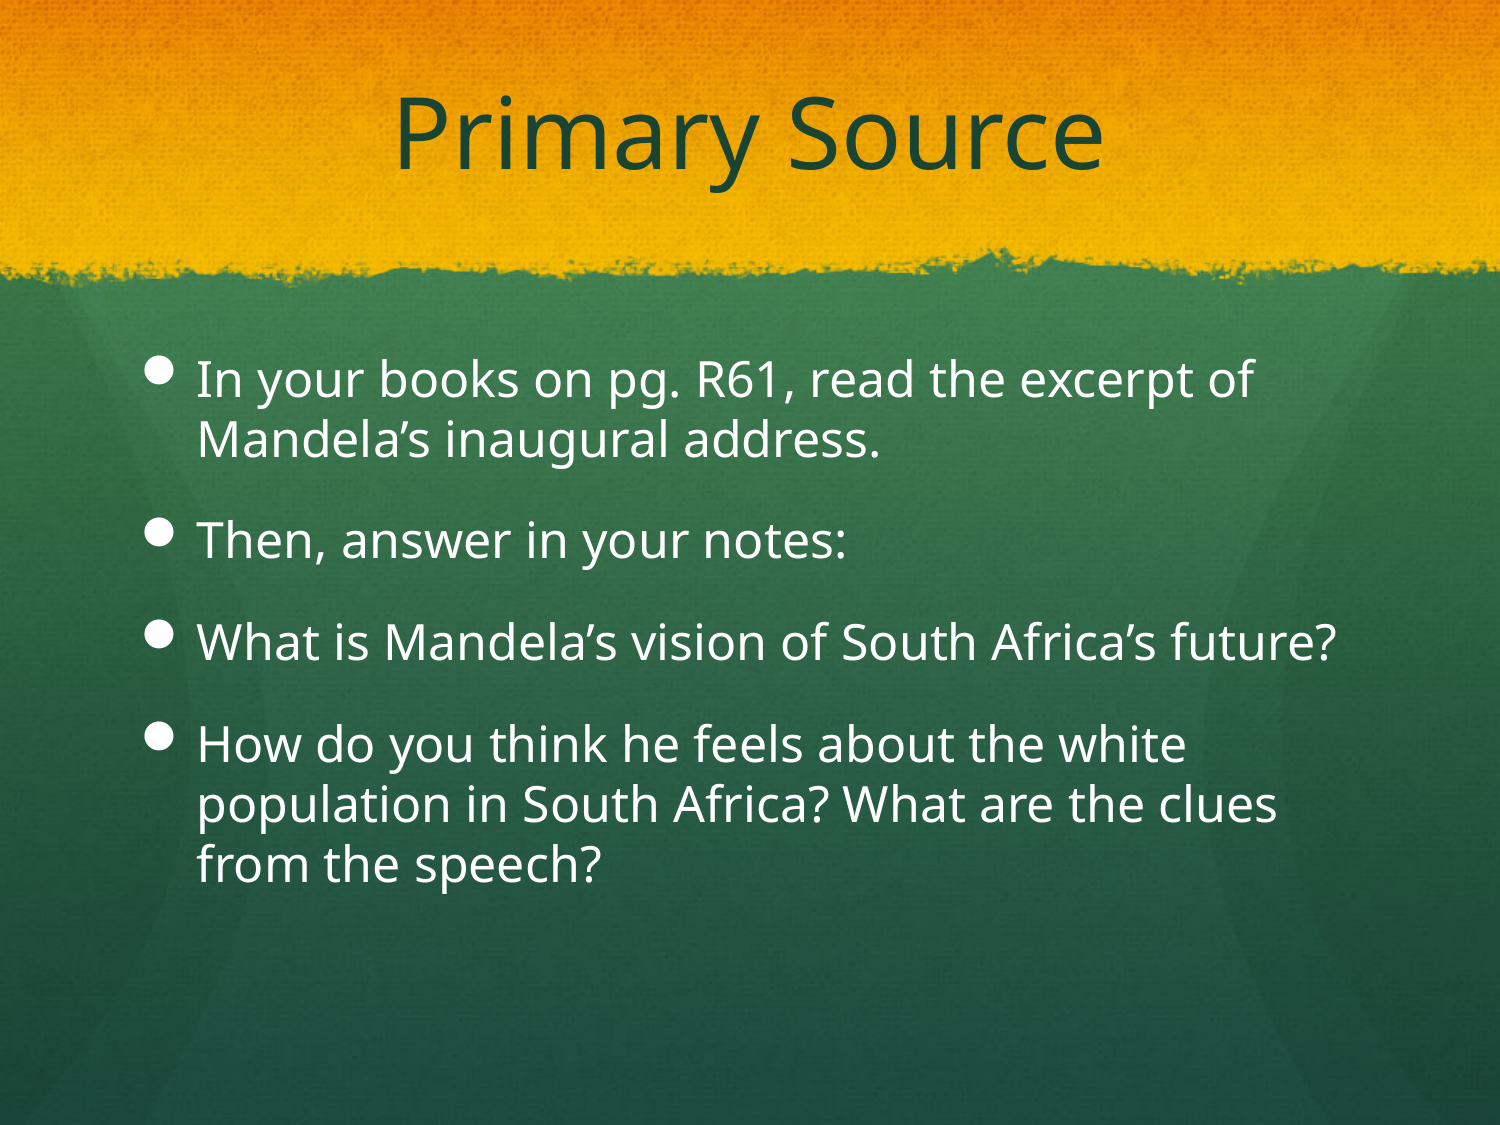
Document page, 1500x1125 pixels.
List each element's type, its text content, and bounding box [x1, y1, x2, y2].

picture [0, 0, 1500, 1125]
title Primary Source [125, 13, 1375, 246]
list In your books on pg. R61, read the excerpt of Mandela’s inaugural address. Then, answer in your notes: What is Mandela’s vision of South Africa’s future? How do you think he feels about the white population in South Africa? What are the clues from the speech? [125, 339, 1375, 1026]
